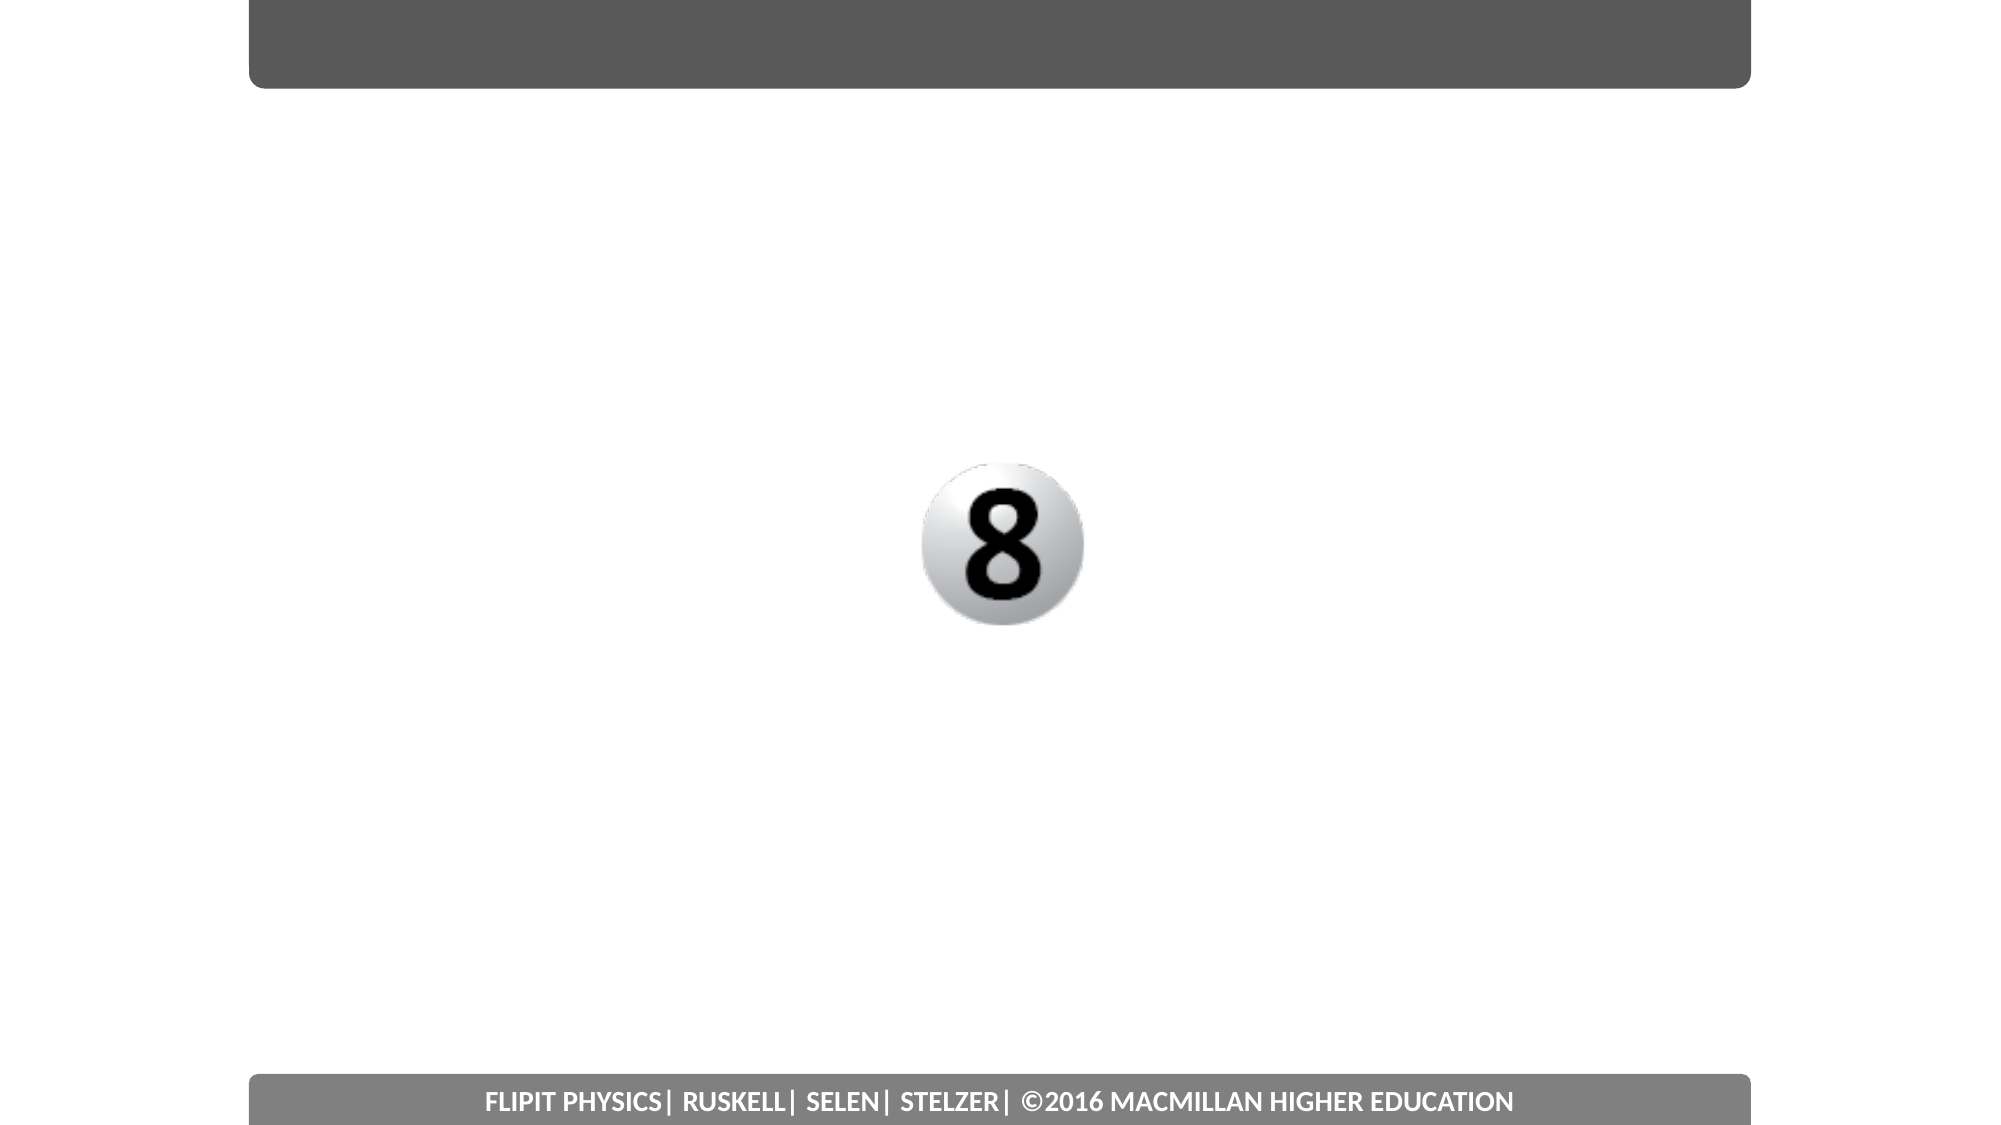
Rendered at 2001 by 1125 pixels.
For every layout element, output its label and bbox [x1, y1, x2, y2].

picture [843, 389, 1157, 704]
text_box [249, 1074, 1750, 1125]
text_box [248, 0, 1752, 89]
